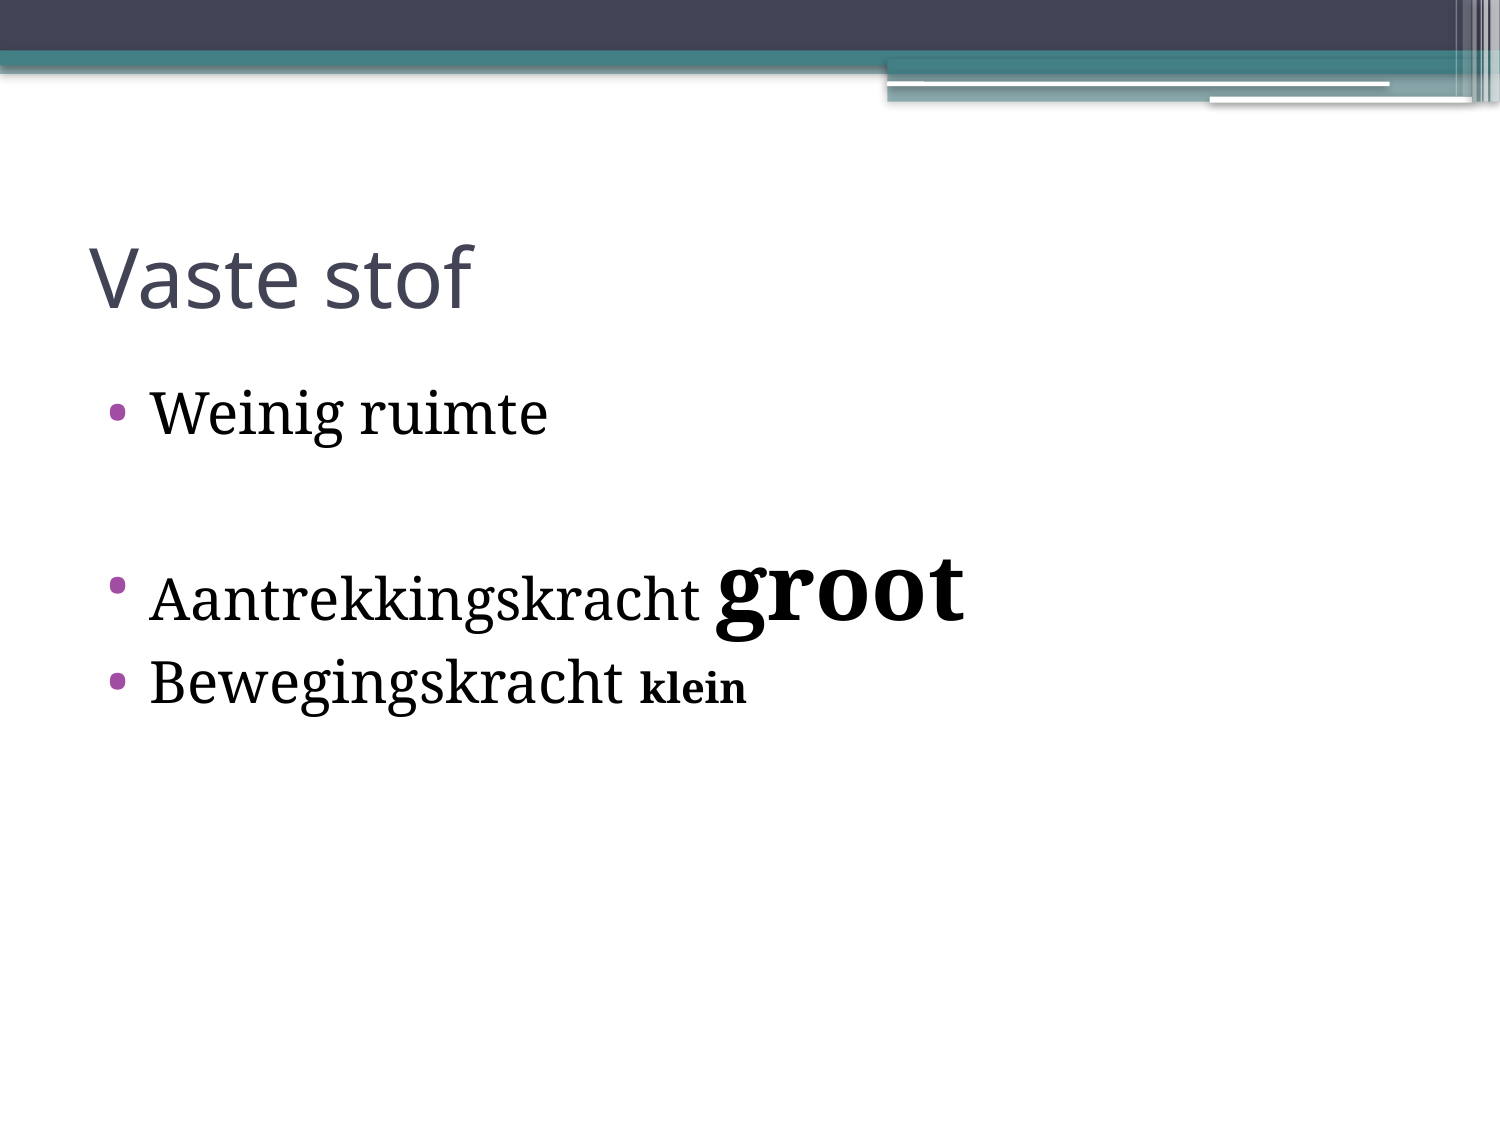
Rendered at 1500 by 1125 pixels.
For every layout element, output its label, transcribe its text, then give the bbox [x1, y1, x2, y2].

list Weinig ruimte Aantrekkingskracht groot Bewegingskracht klein [75, 368, 1425, 1079]
title Vaste stof [75, 187, 1425, 363]
